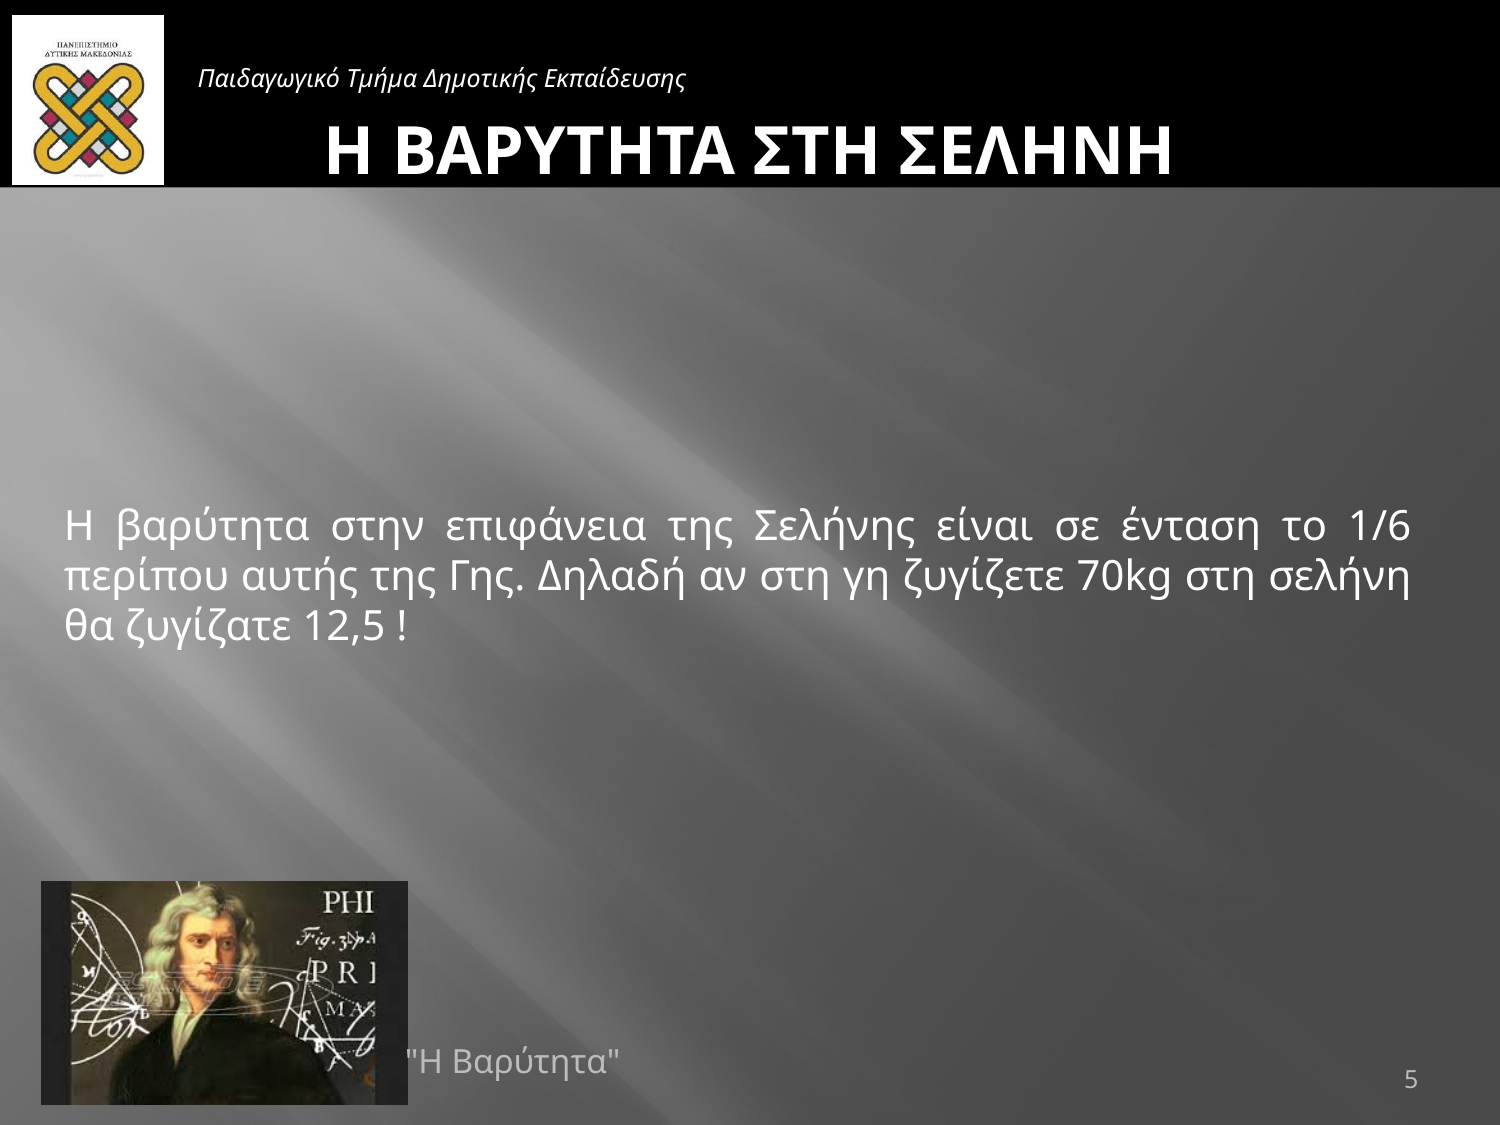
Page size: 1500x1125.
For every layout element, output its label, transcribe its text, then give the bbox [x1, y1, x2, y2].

picture [12, 15, 164, 185]
subtitle Η βαρύτητα στην επιφάνεια της Σελήνης είναι σε ένταση το 1/6 περίπου αυτής της Γης. Δηλαδή αν στη γη ζυγίζετε 70kg στη σελήνη θα ζυγίζατε 12,5 ! [48, 491, 1427, 780]
picture [41, 881, 408, 1105]
slide_number 5 [1293, 1044, 1419, 1105]
footer "Η Βαρύτητα" [452, 1011, 667, 1088]
text_box Παιδαγωγικό Τμήμα Δημοτικής Εκπαίδευσης [205, 54, 738, 100]
title η βαρυτητα στη σεληνη [0, 0, 1500, 188]
